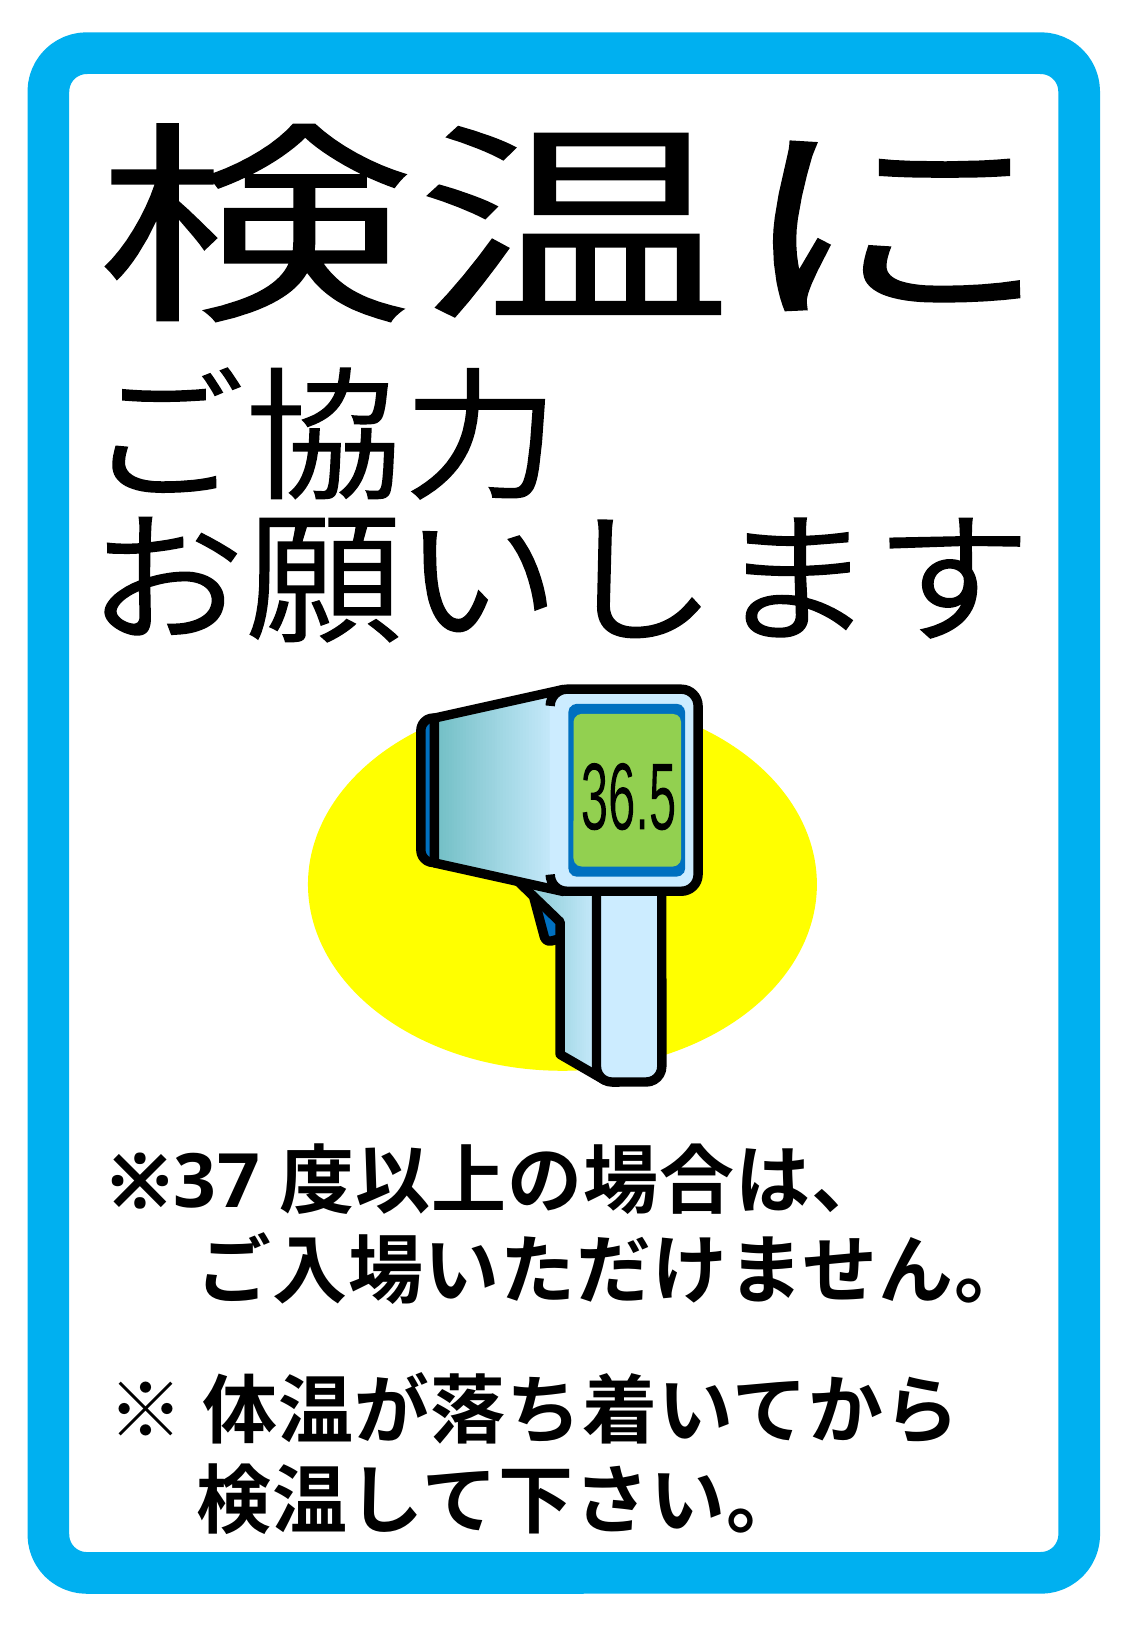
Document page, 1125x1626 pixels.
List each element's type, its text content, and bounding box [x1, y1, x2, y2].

text_box [46, 51, 1082, 1576]
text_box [307, 688, 818, 1083]
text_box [104, 122, 1021, 644]
text_box ※37度以上の場合は、 ご入場いただけません。 ※体温が落ち着いてから 検温して下さい。 [93, 1124, 1064, 1550]
